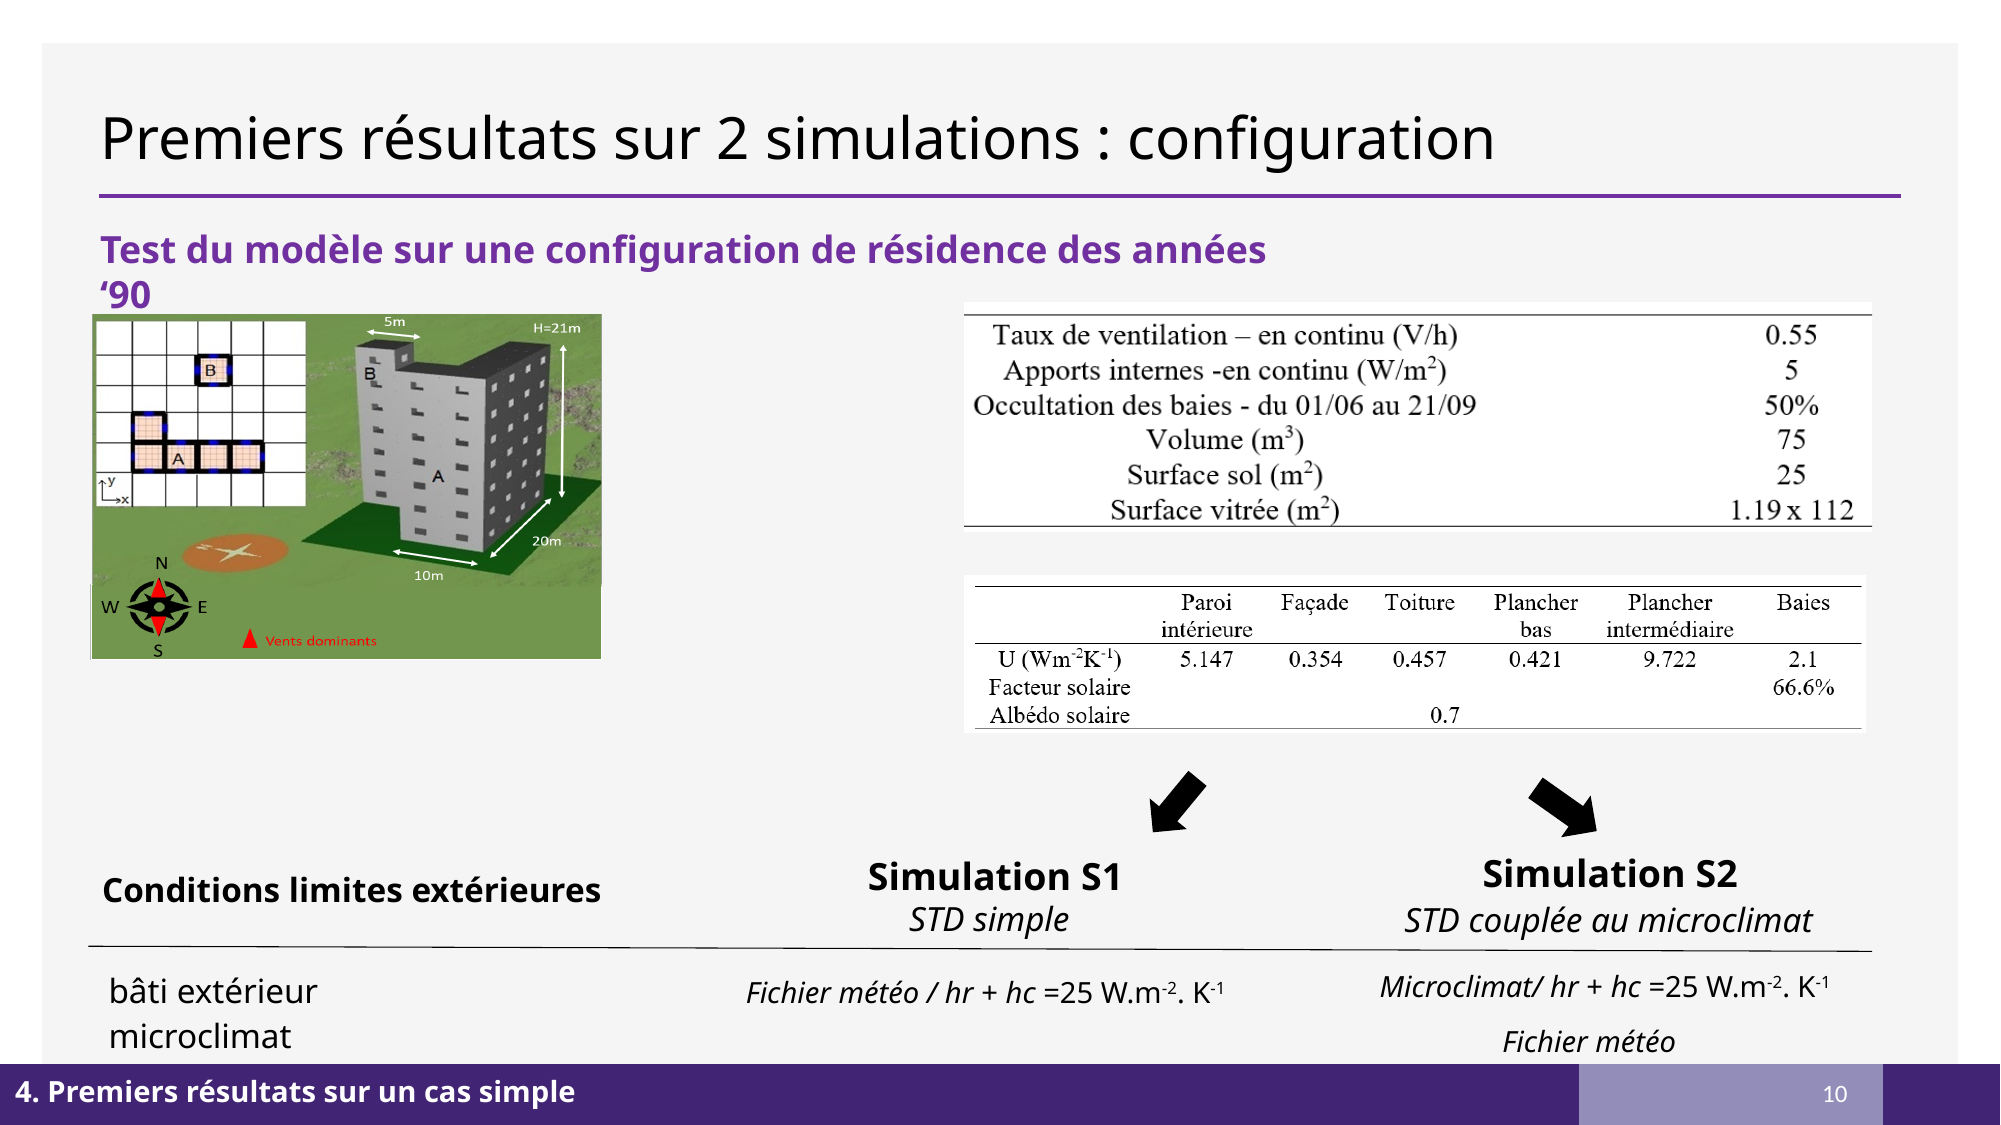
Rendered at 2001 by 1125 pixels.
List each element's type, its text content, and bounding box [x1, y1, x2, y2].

text_box Fichier météo [1368, 1016, 1811, 1064]
text_box STD couplée au microclimat [1286, 892, 1931, 947]
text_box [88, 946, 1873, 952]
text_box Simulation S1 [853, 845, 1255, 906]
text_box Conditions limites extérieures [87, 861, 650, 917]
text_box Fichier météo / hr + hc =25 W.m-2. K-1 [659, 967, 1320, 1017]
text_box STD simple [781, 890, 1198, 946]
picture [87, 308, 602, 673]
picture [963, 302, 1873, 532]
text_box Simulation S2 [1467, 842, 1782, 892]
text_box 10 [1705, 1062, 1863, 1122]
text_box microclimat [93, 1018, 632, 1063]
text_box Microclimat/ hr + hc =25 W.m-2. K-1 [1354, 960, 1864, 1011]
table_header 4. Premiers résultats sur un cas simple [0, 1064, 1579, 1125]
text_box [1149, 770, 1207, 833]
text_box bâti extérieur [93, 962, 657, 1018]
table_header [1579, 1064, 1883, 1125]
title Premiers résultats sur 2 simulations : configuration [85, 73, 1692, 179]
picture [963, 575, 1866, 733]
table_header [1883, 1064, 2000, 1125]
text_box [1528, 777, 1597, 838]
text_box Test du modèle sur une configuration de résidence des années ‘90 [85, 218, 1320, 324]
